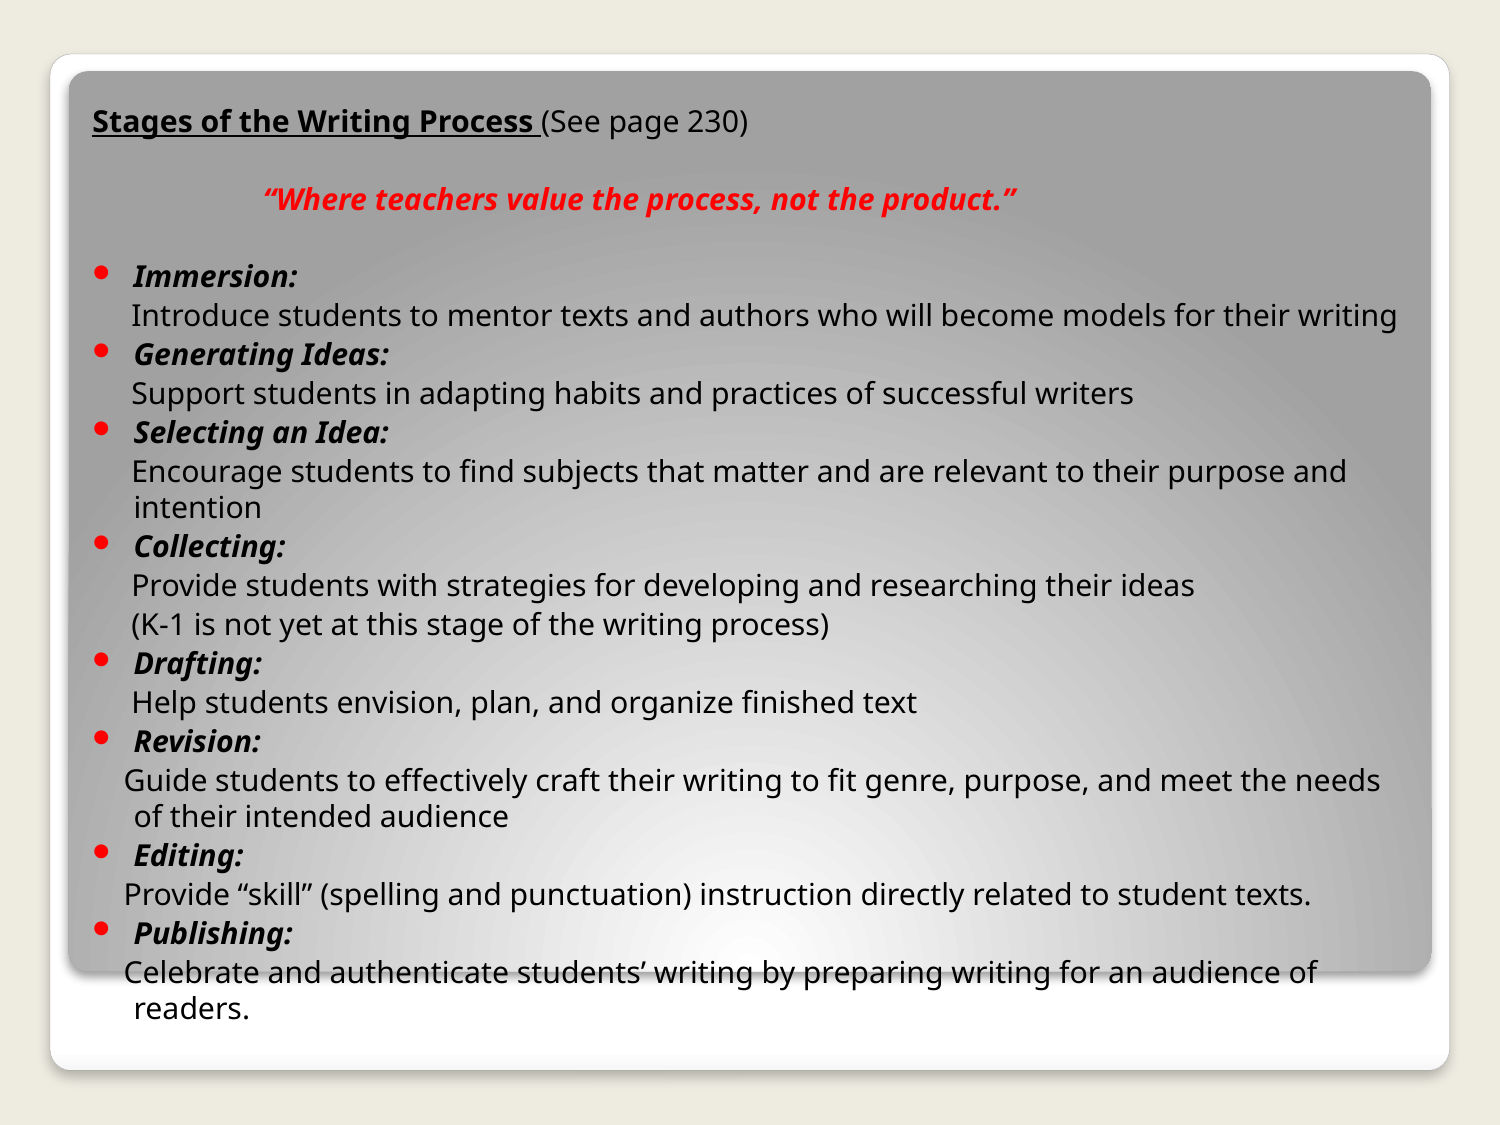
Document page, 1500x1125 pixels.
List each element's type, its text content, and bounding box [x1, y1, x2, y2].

list Stages of the Writing Process (See page 230) “Where teachers value the process, not the product.” Immersion: Introduce students to mentor texts and authors who will become models for their writing Generating Ideas: Support students in adapting habits and practices of successful writers Selecting an Idea: Encourage students to find subjects that matter and are relevant to their purpose and intention Collecting: Provide students with strategies for developing and researching their ideas (K-1 is not yet at this stage of the writing process) Drafting: Help students envision, plan, and organize finished text Revision: Guide students to effectively craft their writing to fit genre, purpose, and meet the needs of their intended audience Editing: Provide “skill” (spelling and punctuation) instruction directly related to student texts. Publishing: Celebrate and authenticate students’ writing by preparing writing for an audience of readers. [62, 86, 1425, 1088]
